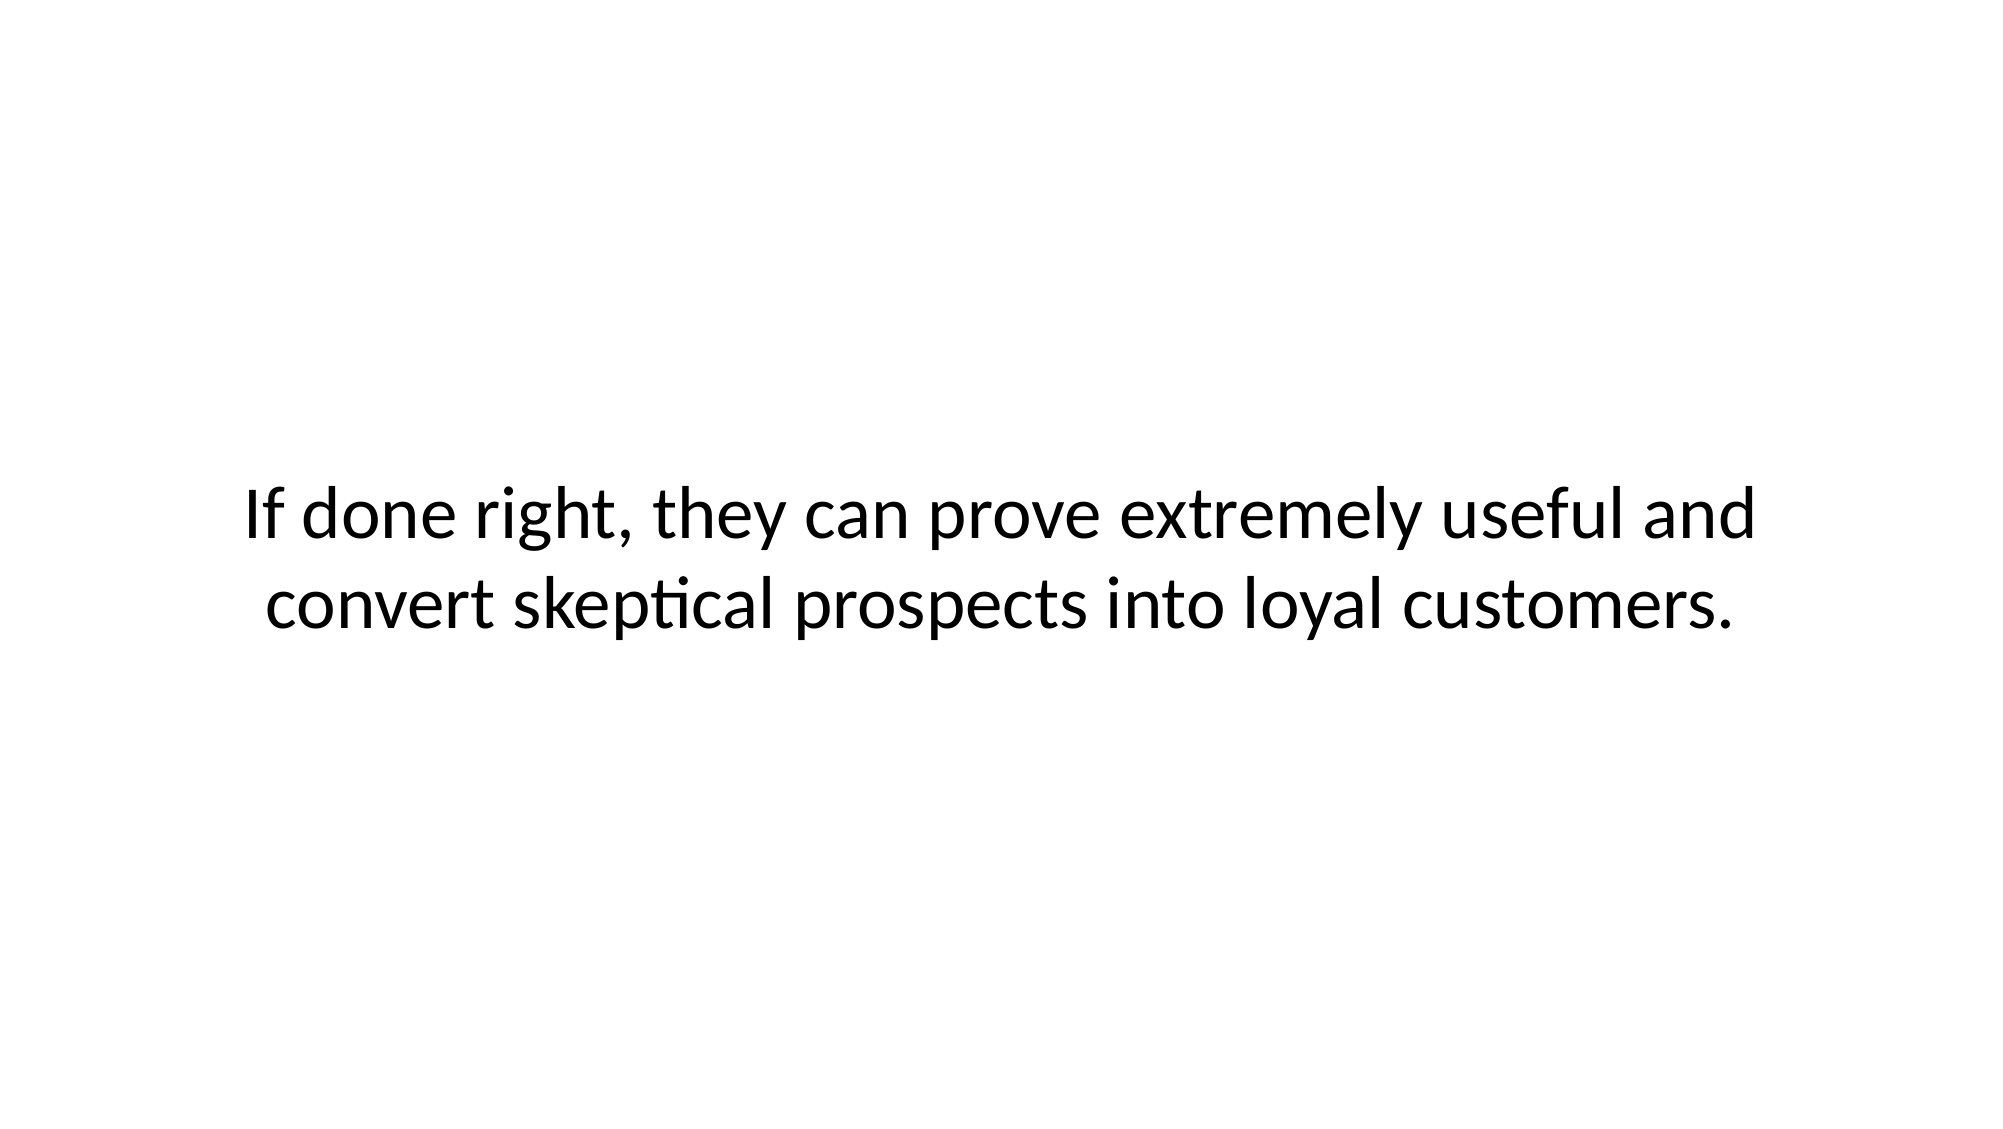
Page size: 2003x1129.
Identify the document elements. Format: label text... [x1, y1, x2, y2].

title If done right, they can prove extremely useful and convert skeptical prospects into loyal customers. [150, 243, 1853, 863]
